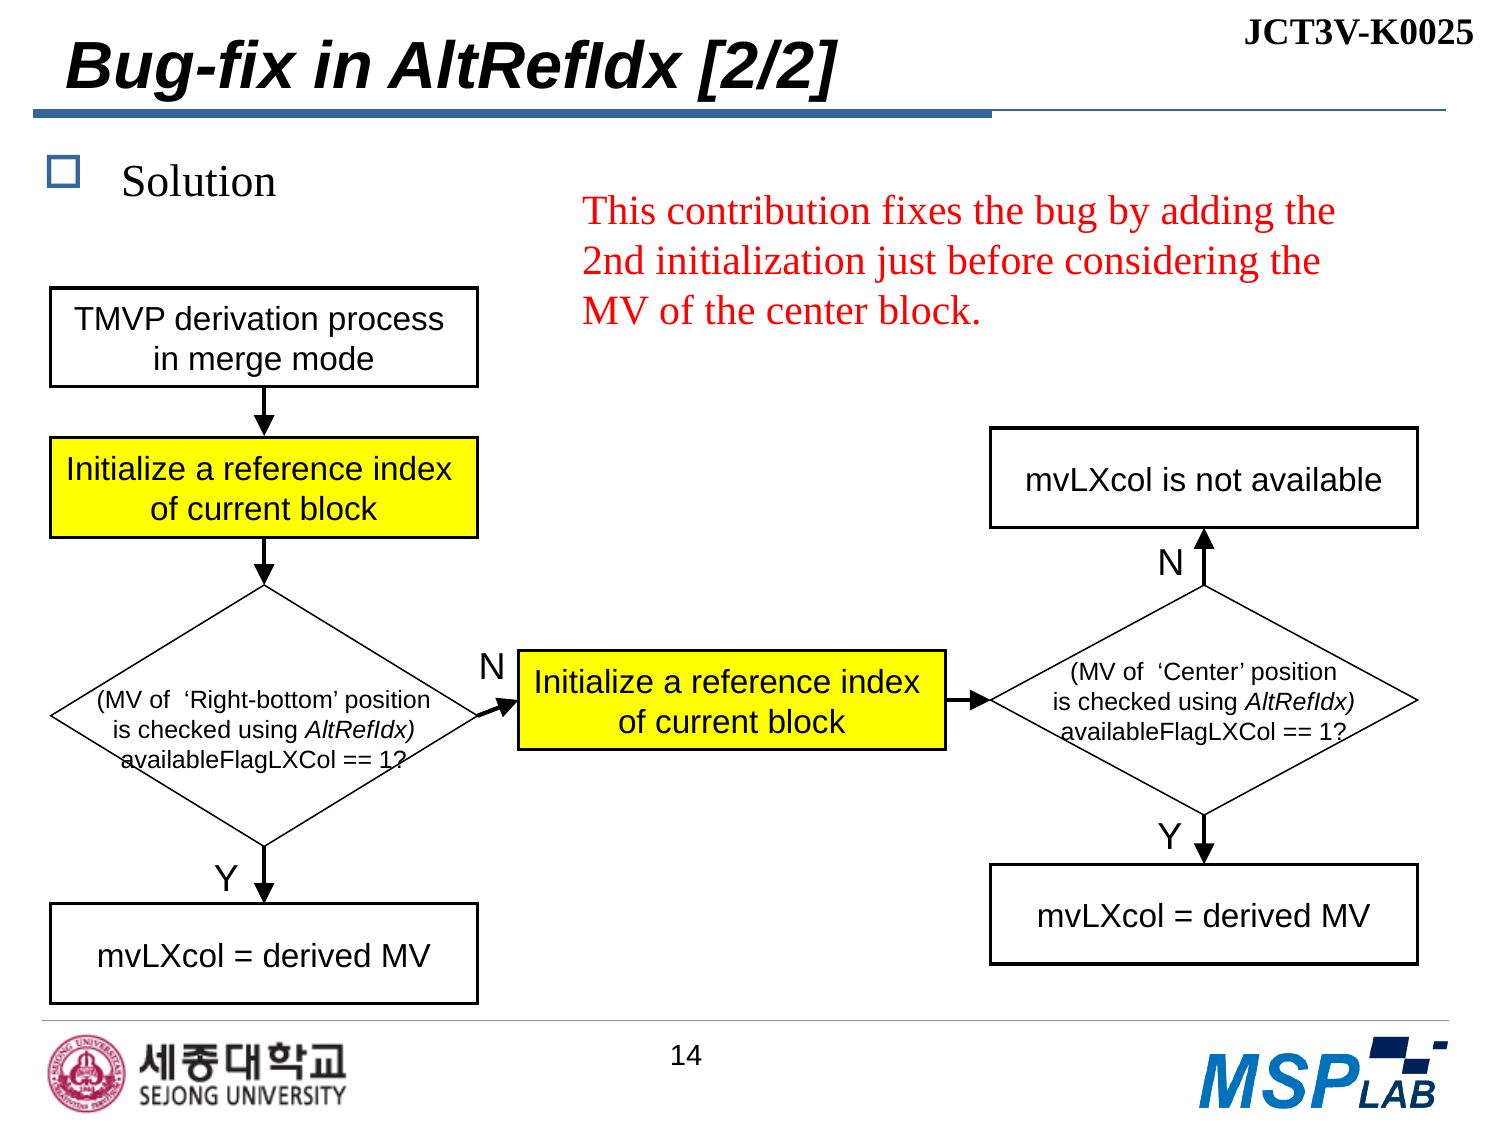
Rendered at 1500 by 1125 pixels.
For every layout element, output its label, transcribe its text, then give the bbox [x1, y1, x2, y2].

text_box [477, 699, 519, 716]
text_box mvLXcol is not available [990, 428, 1418, 528]
text_box N [463, 634, 517, 694]
text_box (MV of ‘Right-bottom’ position is checked using AltRefIdx) availableFlagLXCol == 1? [50, 586, 473, 846]
title Bug-fix in AltRefIdx [2/2] [50, 14, 1433, 110]
text_box mvLXcol = derived MV [990, 864, 1418, 964]
picture [1197, 1034, 1454, 1113]
text_box Y [1142, 804, 1196, 865]
text_box This contribution fixes the bug by adding the 2nd initialization just before considering the MV of the center block. [567, 175, 1369, 341]
text_box N [1142, 530, 1196, 591]
text_box (MV of ‘Center’ position is checked using AltRefIdx) availableFlagLXCol == 1? [991, 587, 1418, 815]
text_box Initialize a reference index of current block [50, 437, 478, 538]
text_box Y [199, 846, 253, 907]
text_box TMVP derivation process in merge mode [50, 287, 478, 387]
text_box mvLXcol = derived MV [50, 903, 478, 1004]
list Solution [28, 142, 1418, 999]
picture [41, 1030, 353, 1118]
text_box Initialize a reference index of current block [518, 650, 946, 750]
